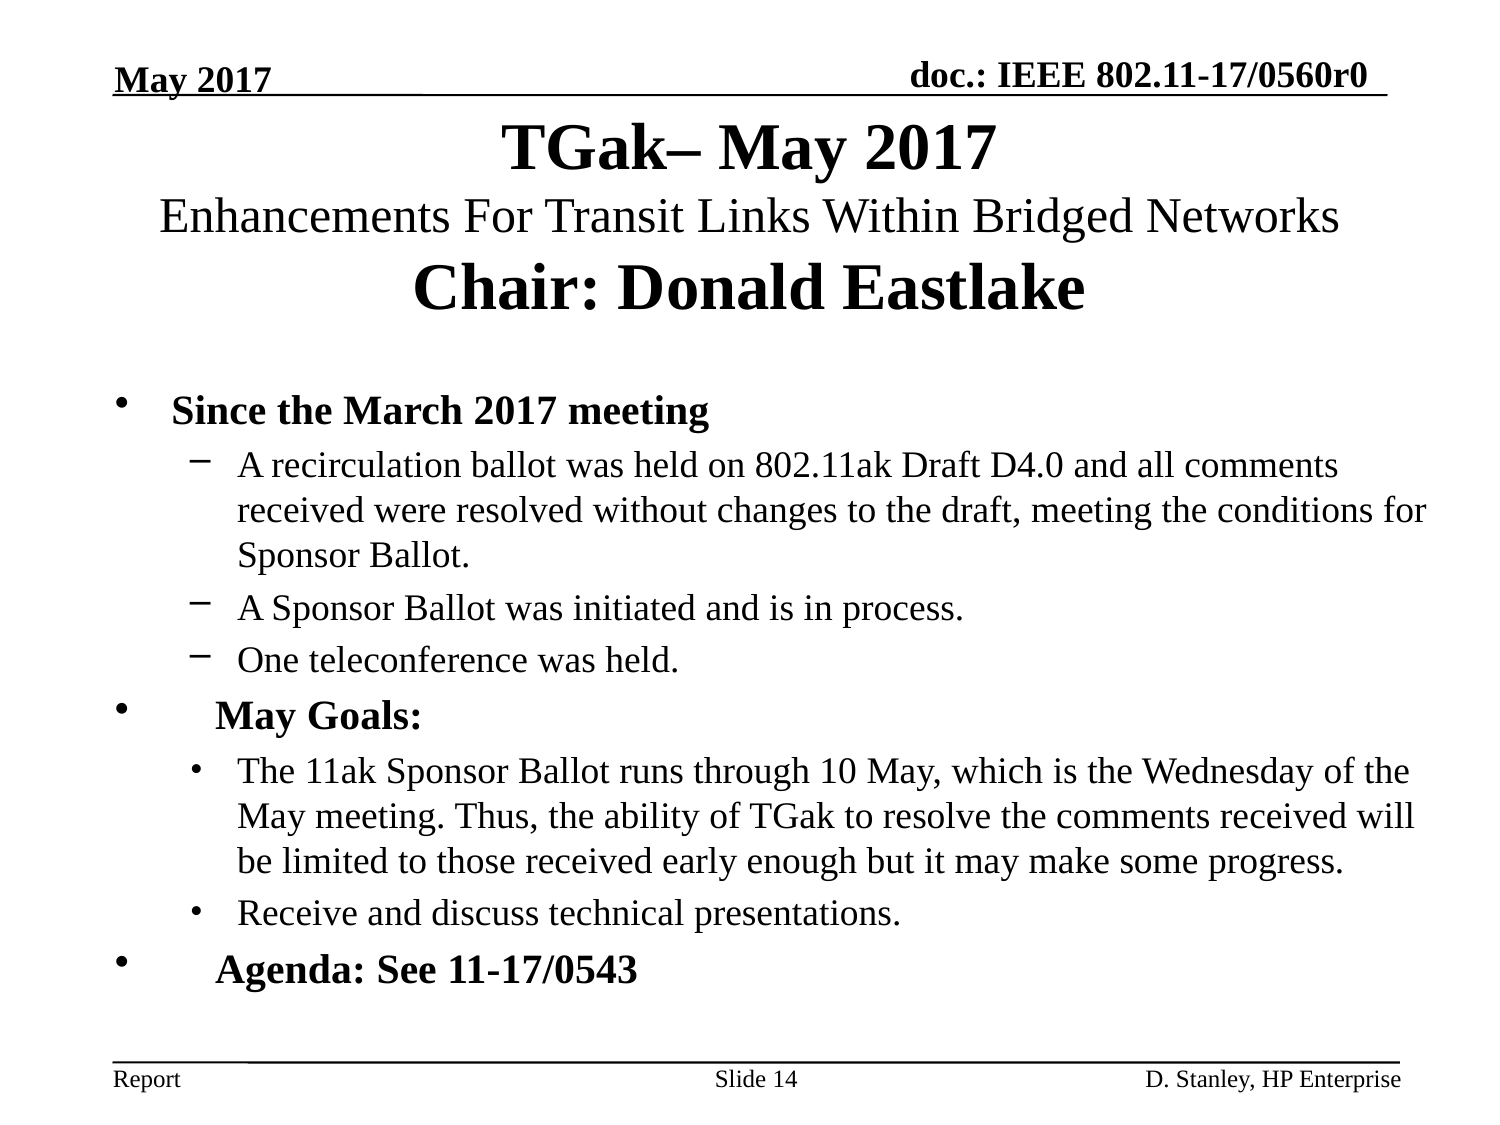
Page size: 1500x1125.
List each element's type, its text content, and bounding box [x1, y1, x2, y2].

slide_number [114, 54, 274, 100]
footer D. Stanley, HP Enterprise [1058, 1062, 1402, 1093]
slide_number Slide 14 [712, 1062, 800, 1093]
list Since the March 2017 meeting A recirculation ballot was held on 802.11ak Draft D4.0 and all comments received were resolved without changes to the draft, meeting the conditions for Sponsor Ballot. A Sponsor Ballot was initiated and is in process. One teleconference was held. May Goals: The 11ak Sponsor Ballot runs through 10 May, which is the Wednesday of the May meeting. Thus, the ability of TGak to resolve the comments received will be limited to those received early enough but it may make some progress. Receive and discuss technical presentations. Agenda: See 11-17/0543 [99, 375, 1475, 1125]
title TGak– May 2017 Enhancements For Transit Links Within Bridged Networks Chair: Donald Eastlake [112, 125, 1388, 300]
